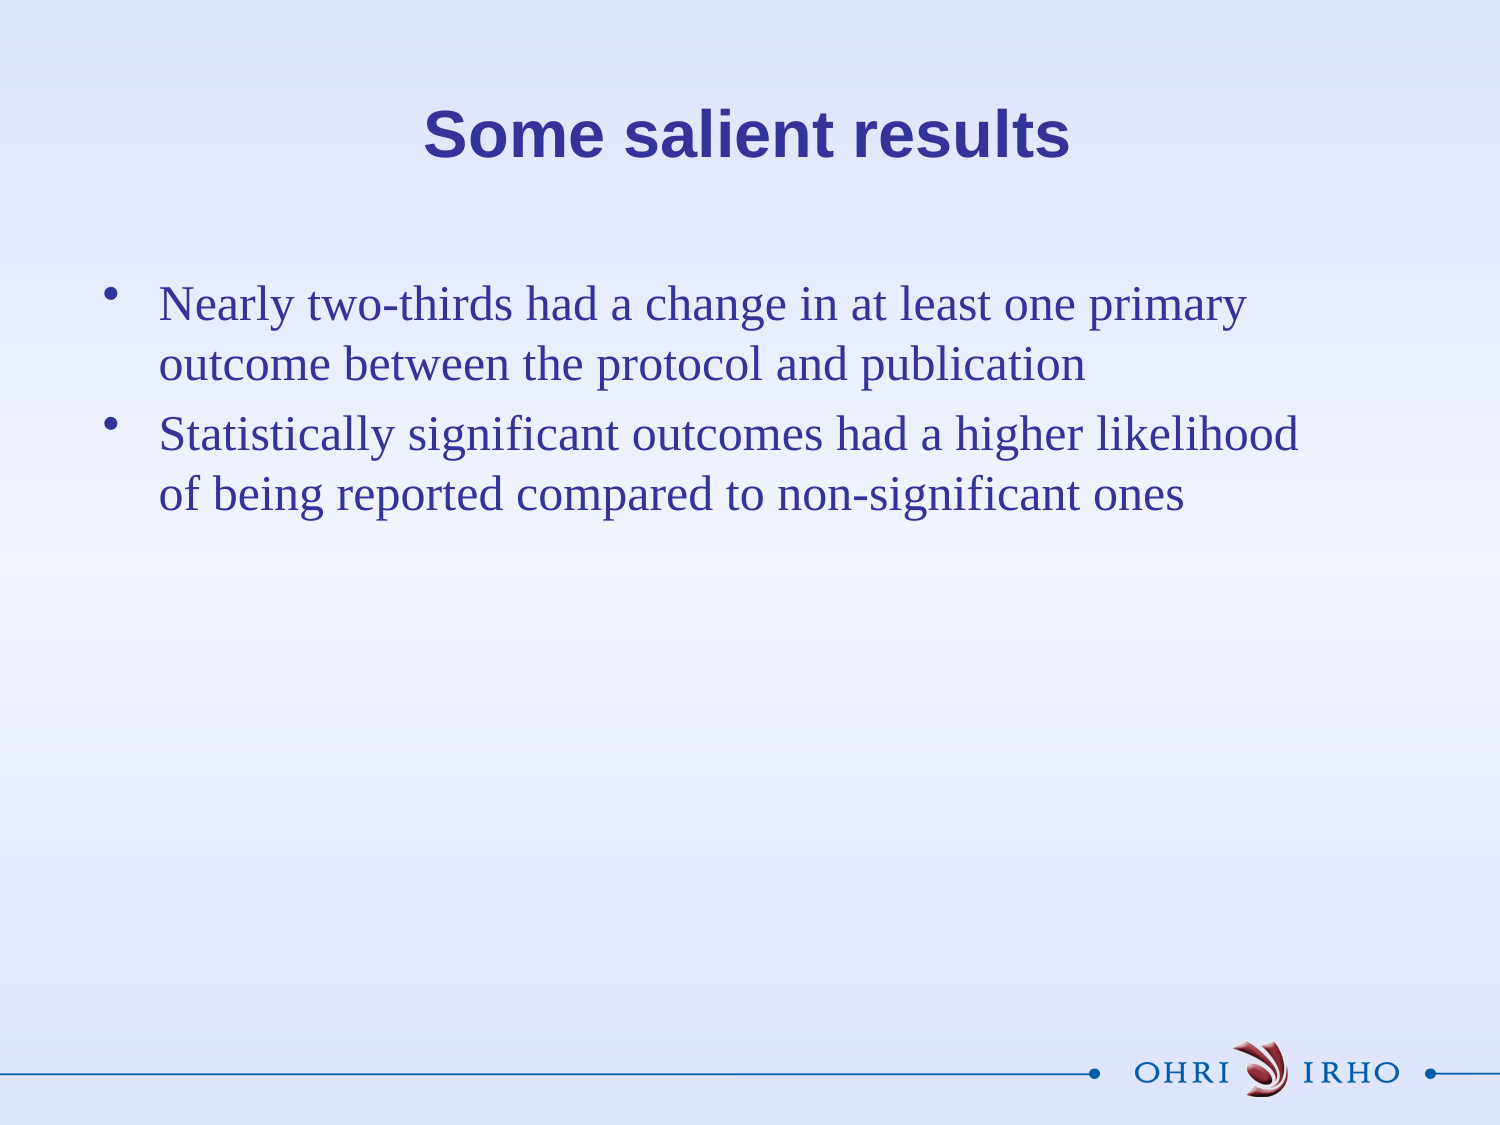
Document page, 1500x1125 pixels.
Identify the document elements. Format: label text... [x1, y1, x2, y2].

list Nearly two-thirds had a change in at least one primary outcome between the protocol and publication Statistically significant outcomes had a higher likelihood of being reported compared to non-significant ones [87, 262, 1338, 984]
title Some salient results [45, 37, 1450, 225]
picture [0, 0, 1500, 1125]
